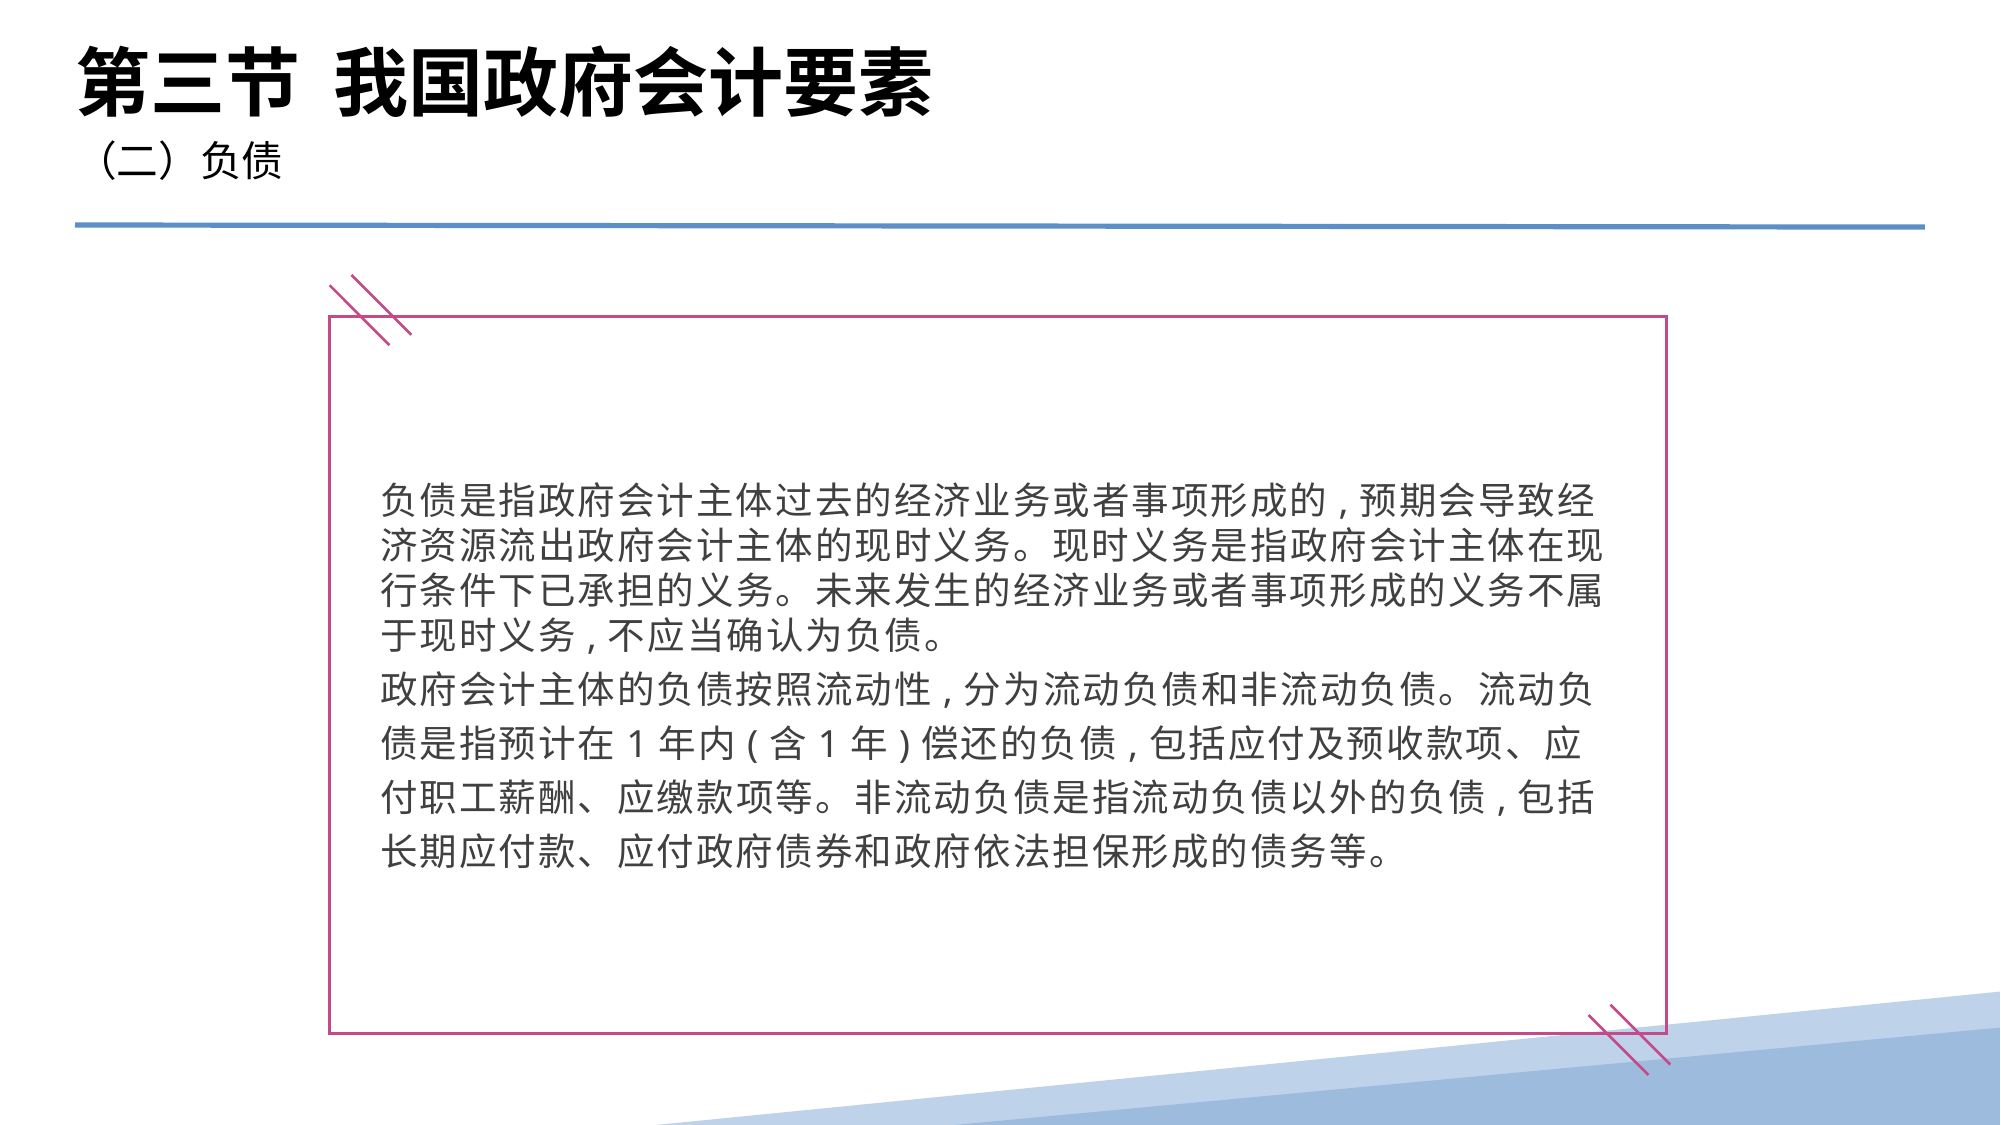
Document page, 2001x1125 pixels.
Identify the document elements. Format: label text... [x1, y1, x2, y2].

text_box 负债是指政府会计主体过去的经济业务或者事项形成的,预期会导致经济资源流出政府会计主体的现时义务。现时义务是指政府会计主体在现行条件下已承担的义务。未来发生的经济业务或者事项形成的义务不属于现时义务,不应当确认为负债。 政府会计主体的负债按照流动性,分为流动负债和非流动负债。流动负债是指预计在1年内(含1年)偿还的负债,包括应付及预收款项、应付职工薪酬、应缴款项等。非流动负债是指流动负债以外的负债,包括长期应付款、应付政府债券和政府依法担保形成的债务等。 [369, 351, 1627, 998]
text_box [329, 285, 390, 346]
text_box [328, 316, 1668, 1034]
text_box （二）负债 [75, 124, 1925, 200]
text_box 第三节 我国政府会计要素 [75, 24, 1925, 124]
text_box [74, 224, 1925, 228]
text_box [656, 991, 2000, 1125]
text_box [1610, 1004, 1671, 1065]
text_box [1588, 1015, 1649, 1075]
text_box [351, 274, 412, 335]
